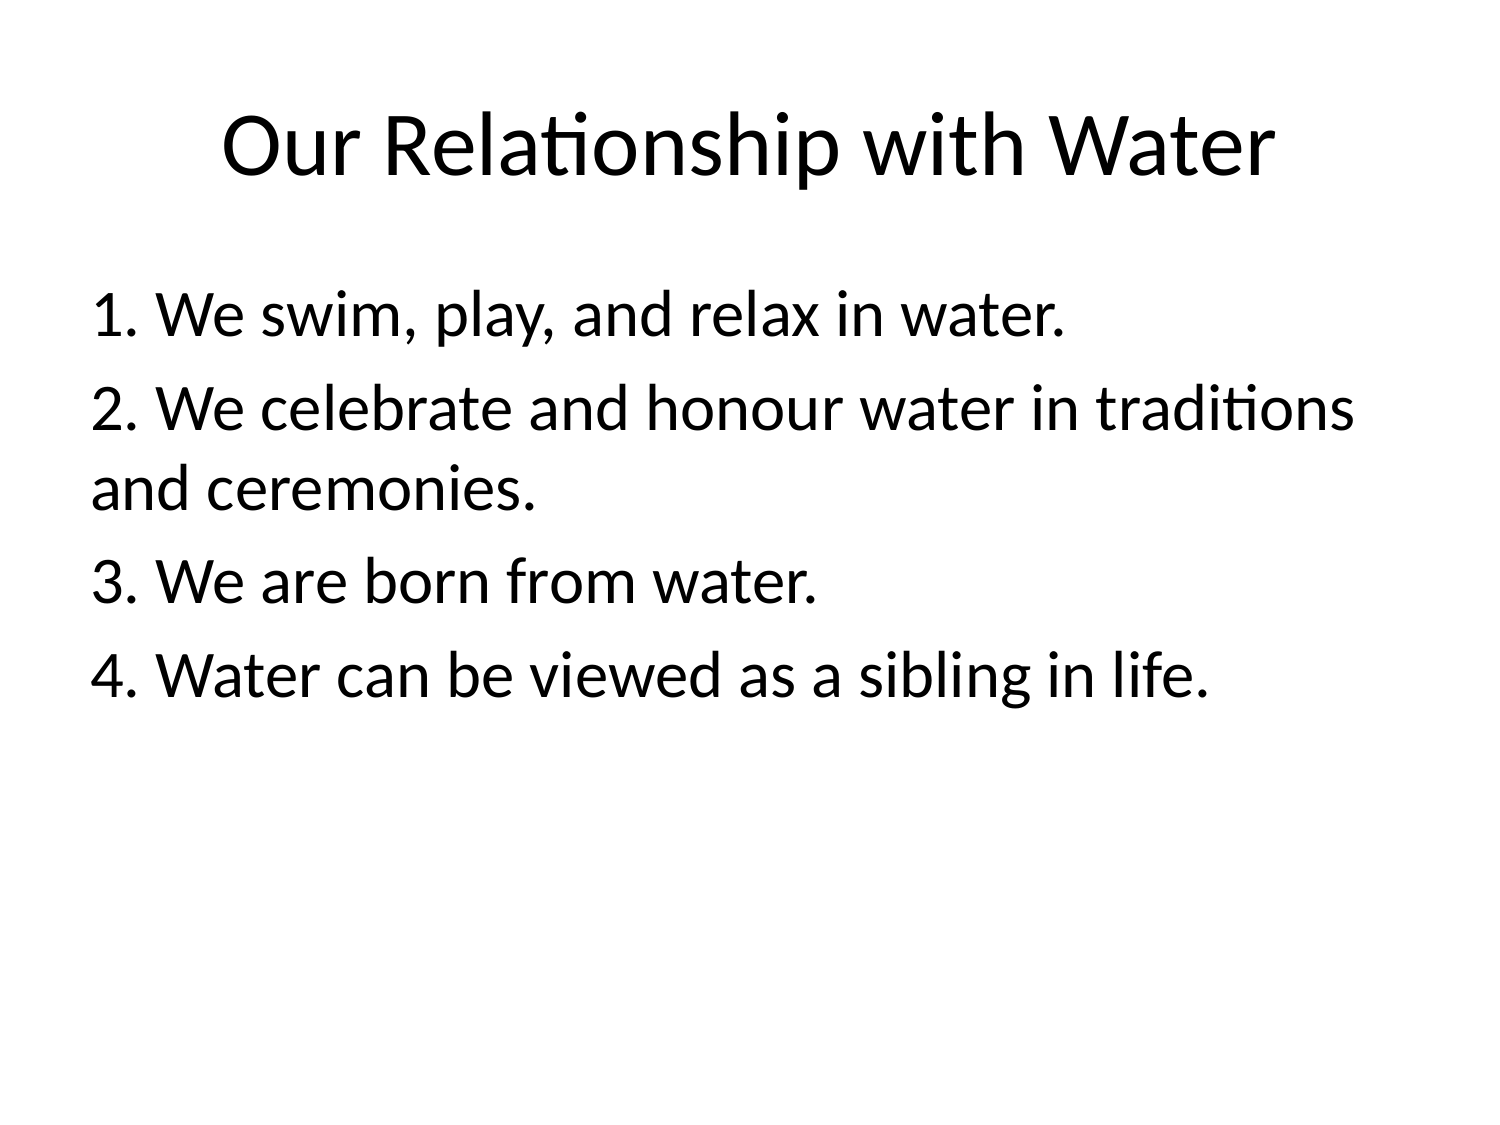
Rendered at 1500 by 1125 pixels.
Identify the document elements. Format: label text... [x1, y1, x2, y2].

list 1. We swim, play, and relax in water. 2. We celebrate and honour water in traditions and ceremonies. 3. We are born from water. 4. Water can be viewed as a sibling in life. [75, 262, 1425, 1005]
title Our Relationship with Water [75, 45, 1425, 233]
